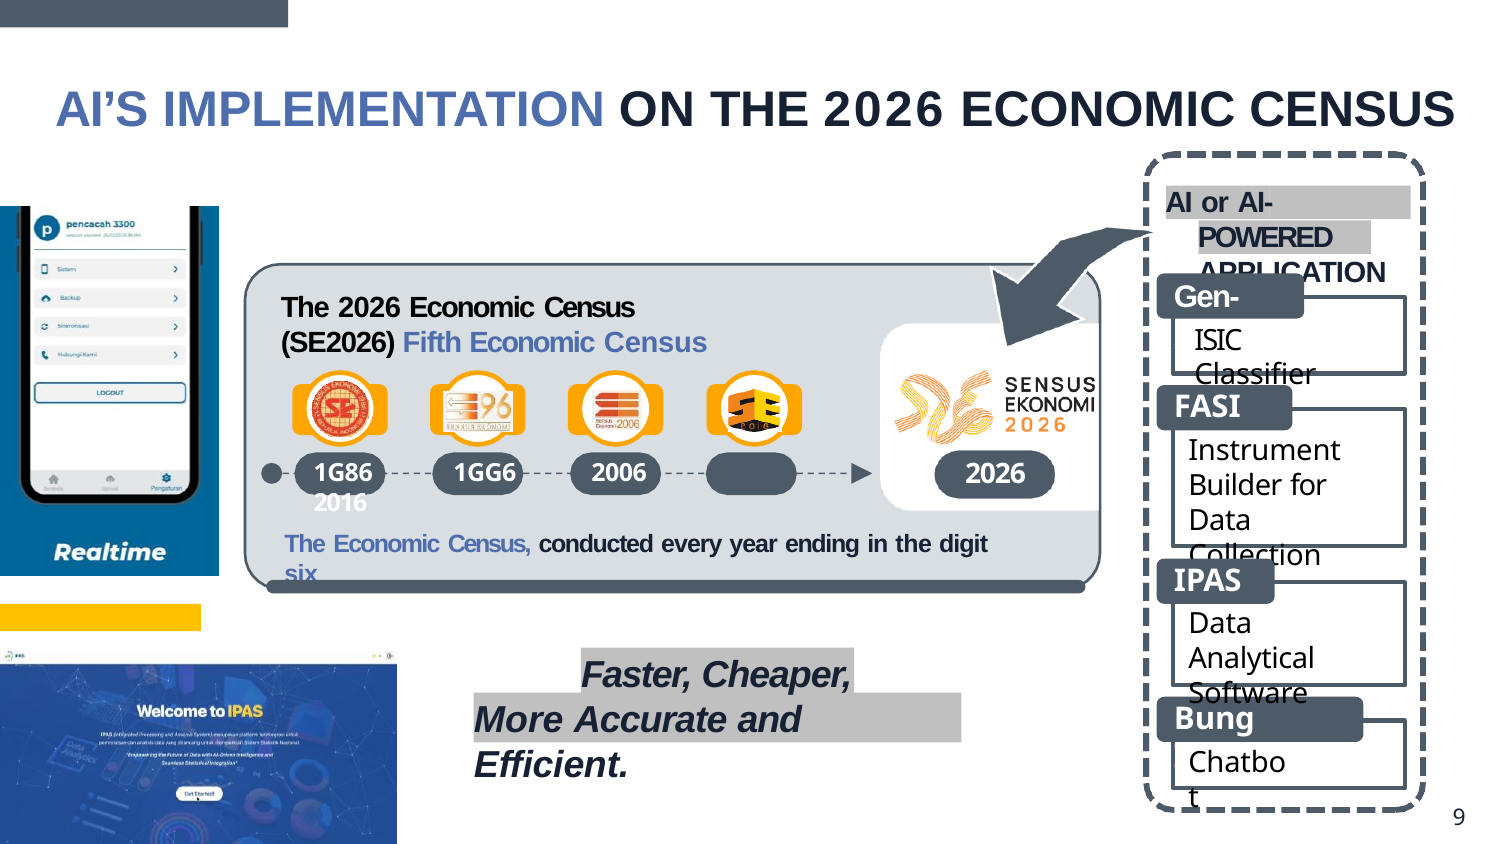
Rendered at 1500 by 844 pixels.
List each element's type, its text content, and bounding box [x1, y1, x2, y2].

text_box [1156, 273, 1408, 376]
picture [0, 651, 397, 844]
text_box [1156, 384, 1408, 549]
slide_number 10 [1450, 802, 1486, 844]
text_box [0, 603, 201, 632]
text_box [1156, 558, 1408, 688]
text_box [706, 150, 1426, 813]
text_box [0, 0, 289, 28]
text_box Faster, Cheaper, [579, 647, 701, 692]
picture [15, 206, 203, 506]
picture [51, 537, 169, 566]
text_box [243, 262, 701, 591]
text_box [260, 369, 701, 594]
title AI’S IMPLEMENTATION ON THE 2026 ECONOMIC CENSUS [42, 47, 1458, 217]
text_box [1156, 696, 1408, 791]
text_box More Accurate and Efficient. [471, 692, 701, 785]
